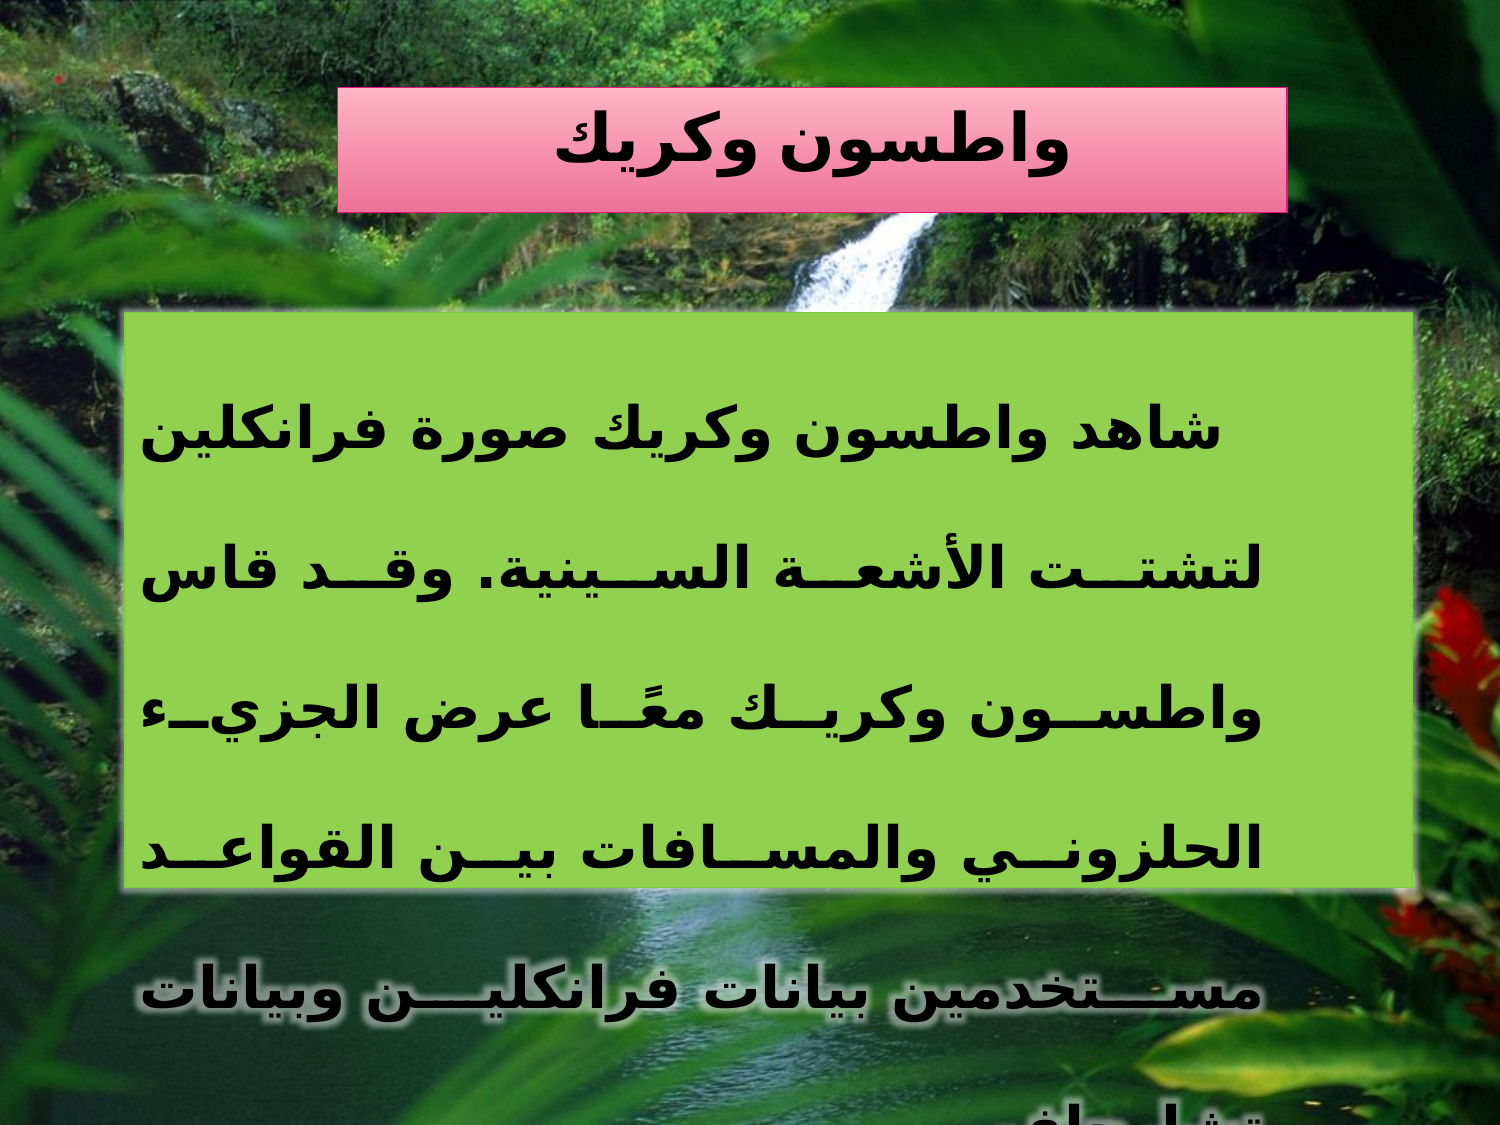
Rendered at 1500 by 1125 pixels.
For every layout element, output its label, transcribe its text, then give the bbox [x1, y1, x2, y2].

text_box شاهد واطسون وكريك صورة فرانكلين لتشتت الأشعة السينية. وقد قاس واطسون وكريك معًا عرض الجزيء الحلزوني والمسافات بين القواعد مستخدمين بيانات فرانكلين وبيانات تشارجاف . [124, 312, 1413, 888]
picture [0, 0, 1500, 1125]
title واطسون وكريك [337, 87, 1288, 213]
